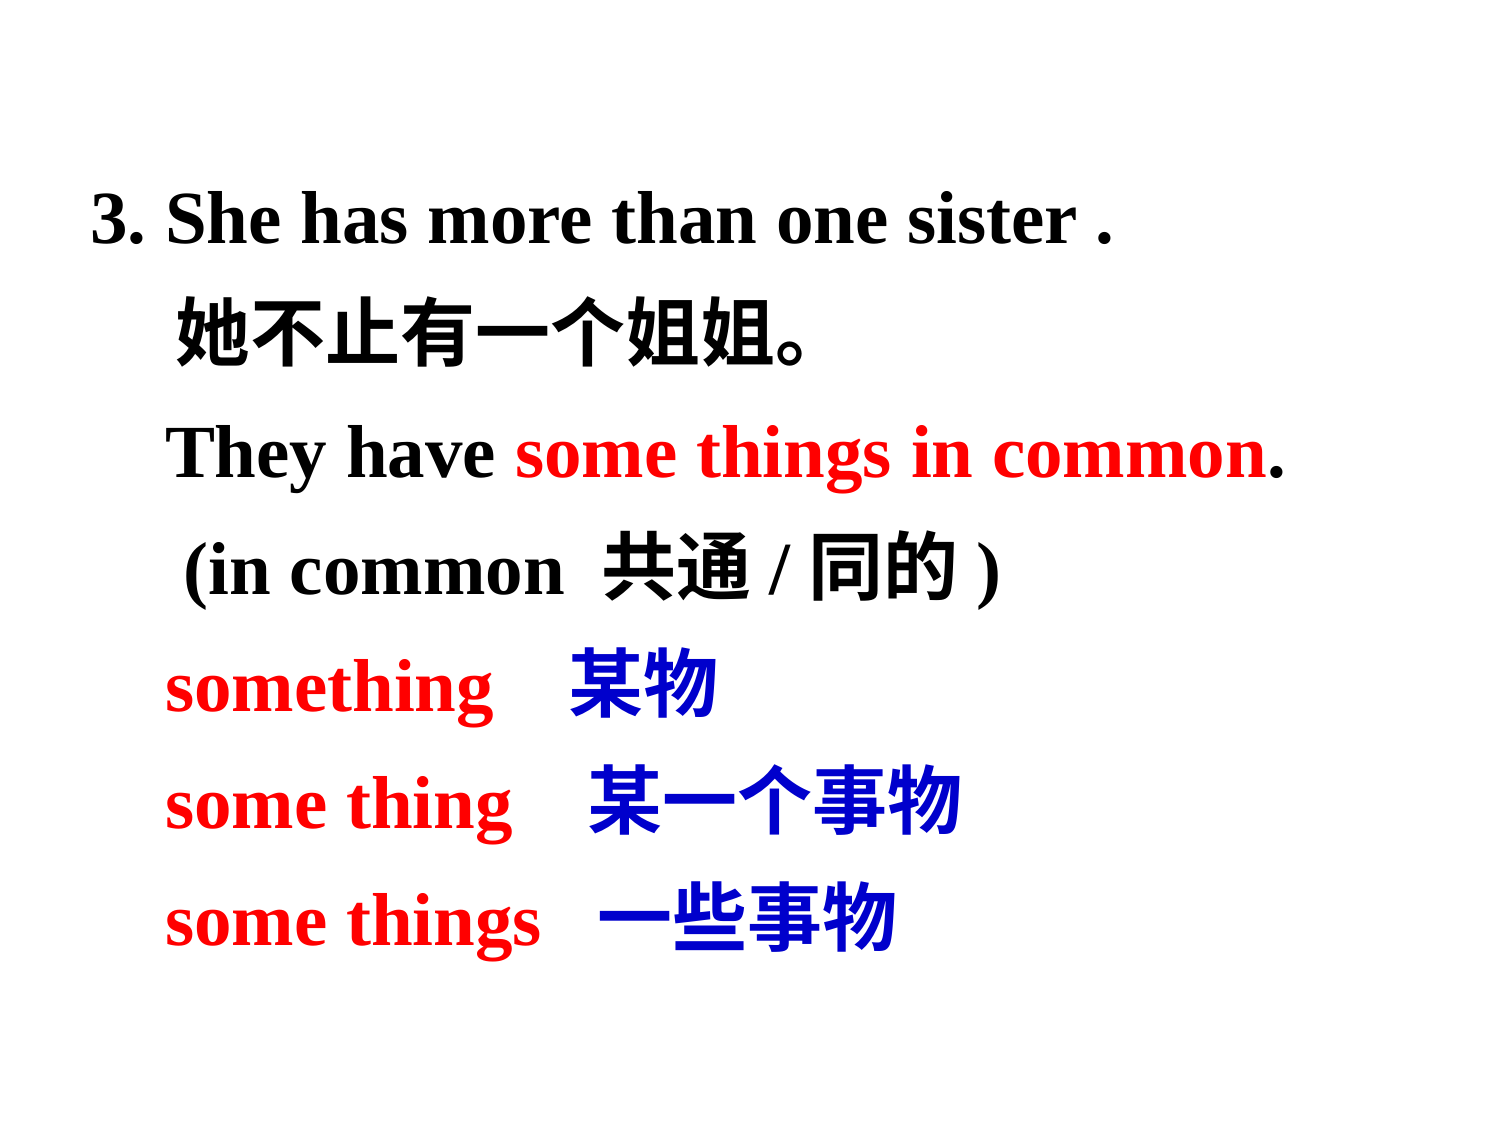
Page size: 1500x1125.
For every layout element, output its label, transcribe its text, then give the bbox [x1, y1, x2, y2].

list 3. She has more than one sister . 她不止有一个姐姐。 They have some things in common. (in common 共通/同的) something 某物 some thing 某一个事物 some things 一些事物 [75, 134, 1425, 1005]
